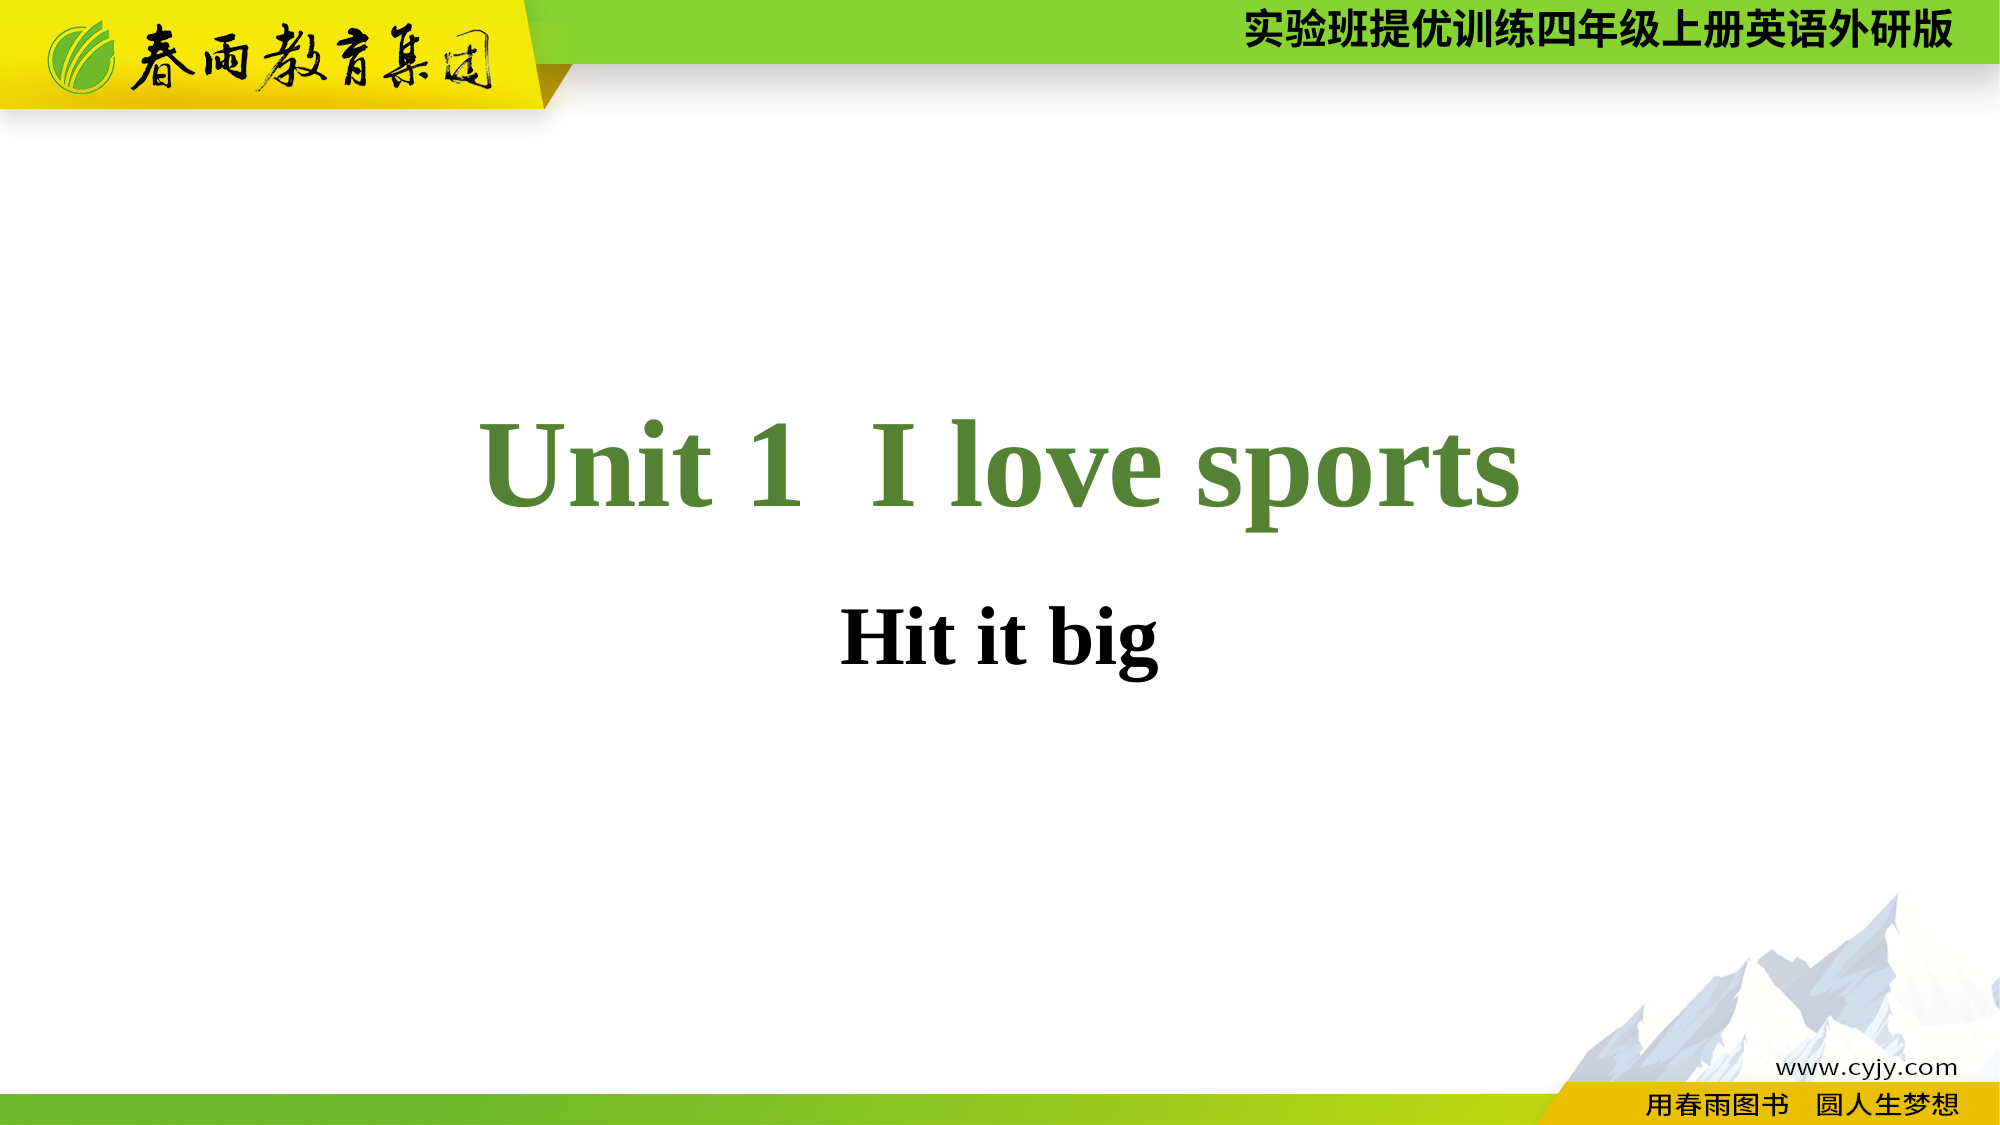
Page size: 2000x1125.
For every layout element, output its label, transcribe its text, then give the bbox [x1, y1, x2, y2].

text_box Unit 1 I love sports Hit it big [0, 298, 2000, 689]
picture [0, 0, 2000, 298]
picture [0, 689, 2000, 1125]
